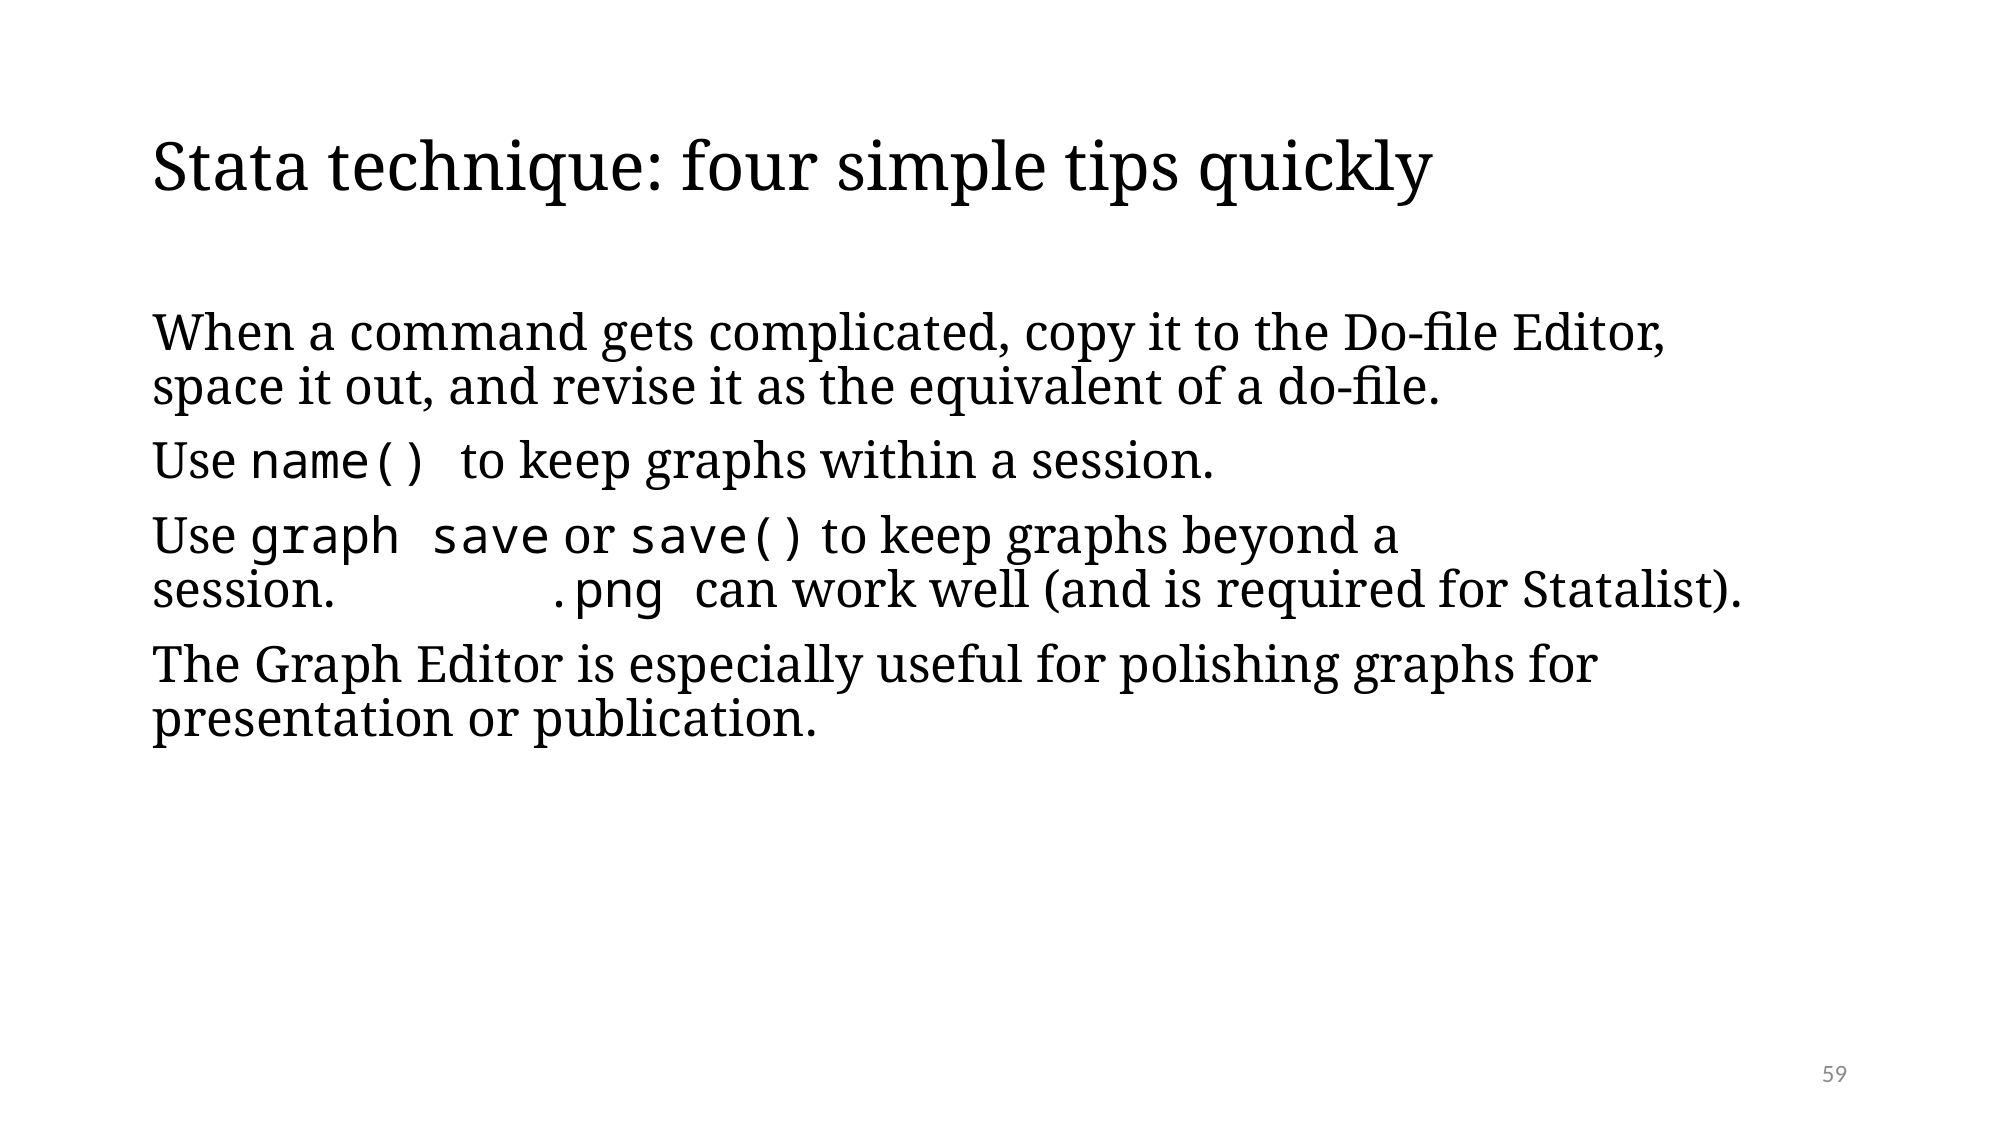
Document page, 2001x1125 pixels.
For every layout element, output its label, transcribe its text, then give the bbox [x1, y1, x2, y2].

slide_number 59 [1412, 1042, 1863, 1103]
title Stata technique: four simple tips quickly [137, 59, 1863, 278]
list When a command gets complicated, copy it to the Do-file Editor, space it out, and revise it as the equivalent of a do-file. Use name() to keep graphs within a session. Use graph save or save() to keep graphs beyond a session. .png can work well (and is required for Statalist). The Graph Editor is especially useful for polishing graphs for presentation or publication. [137, 299, 1863, 1014]
